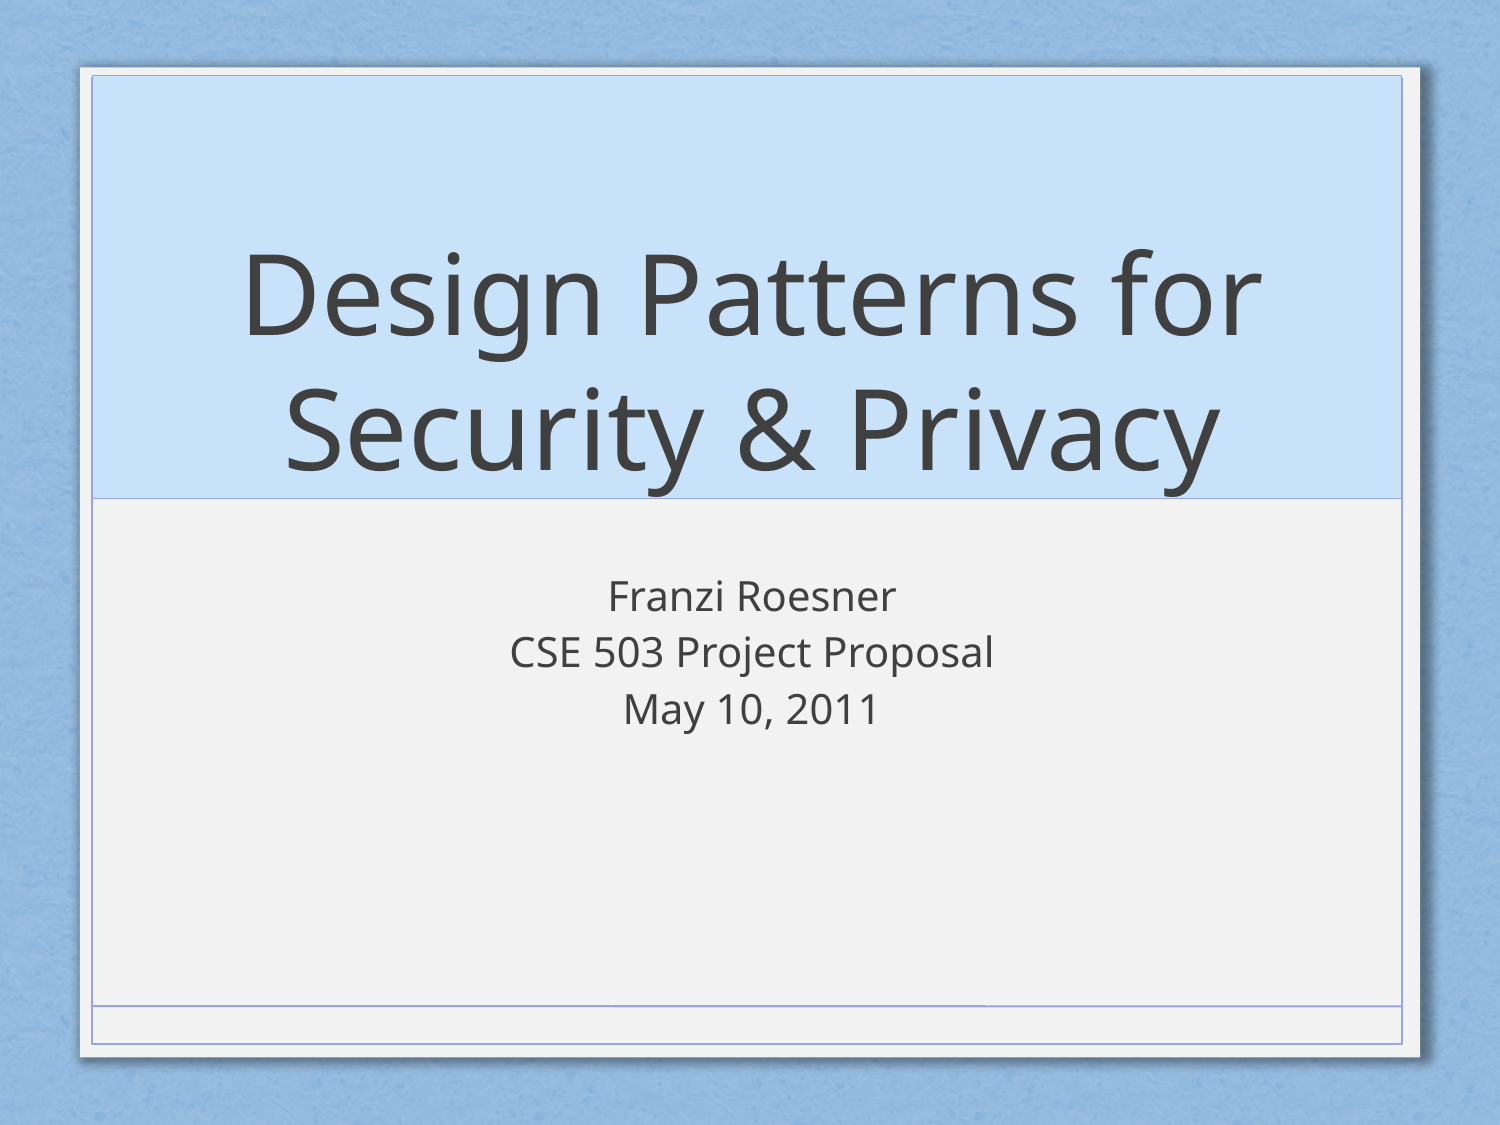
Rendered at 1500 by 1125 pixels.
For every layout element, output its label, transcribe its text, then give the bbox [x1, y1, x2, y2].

title Design Patterns for Security & Privacy [150, 184, 1355, 500]
subtitle Franzi Roesner CSE 503 Project Proposal May 10, 2011 [150, 562, 1355, 850]
